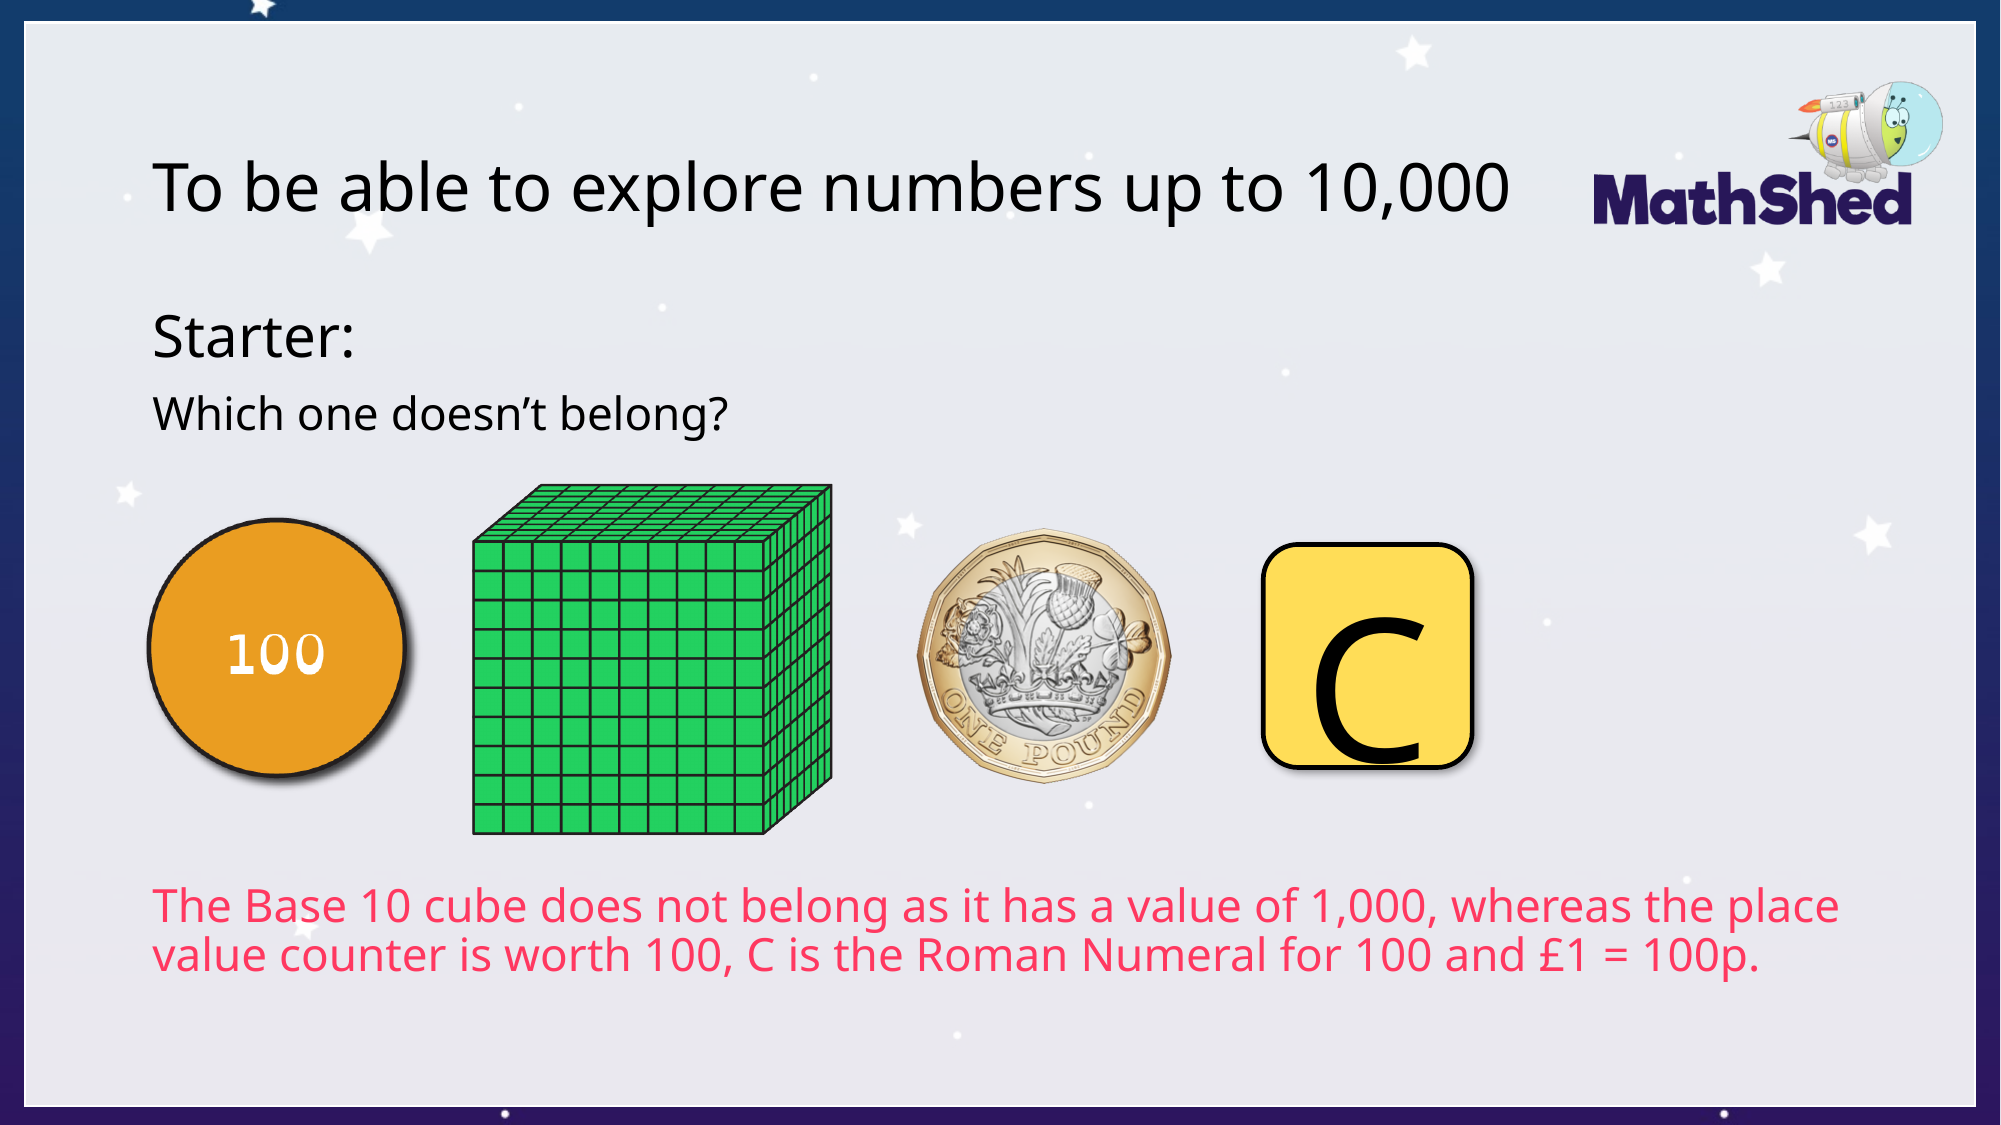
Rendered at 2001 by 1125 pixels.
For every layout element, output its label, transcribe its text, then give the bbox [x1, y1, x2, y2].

picture [0, 0, 2001, 1125]
title To be able to explore numbers up to 10,000 [137, 81, 1578, 299]
text_box C [1262, 543, 1474, 769]
list Starter: Which one doesn’t belong? The Base 10 cube does not belong as it has a value of 1,000, whereas the place value counter is worth 100, C is the Roman Numeral for 100 and £1 = 100p. [137, 299, 1863, 1014]
